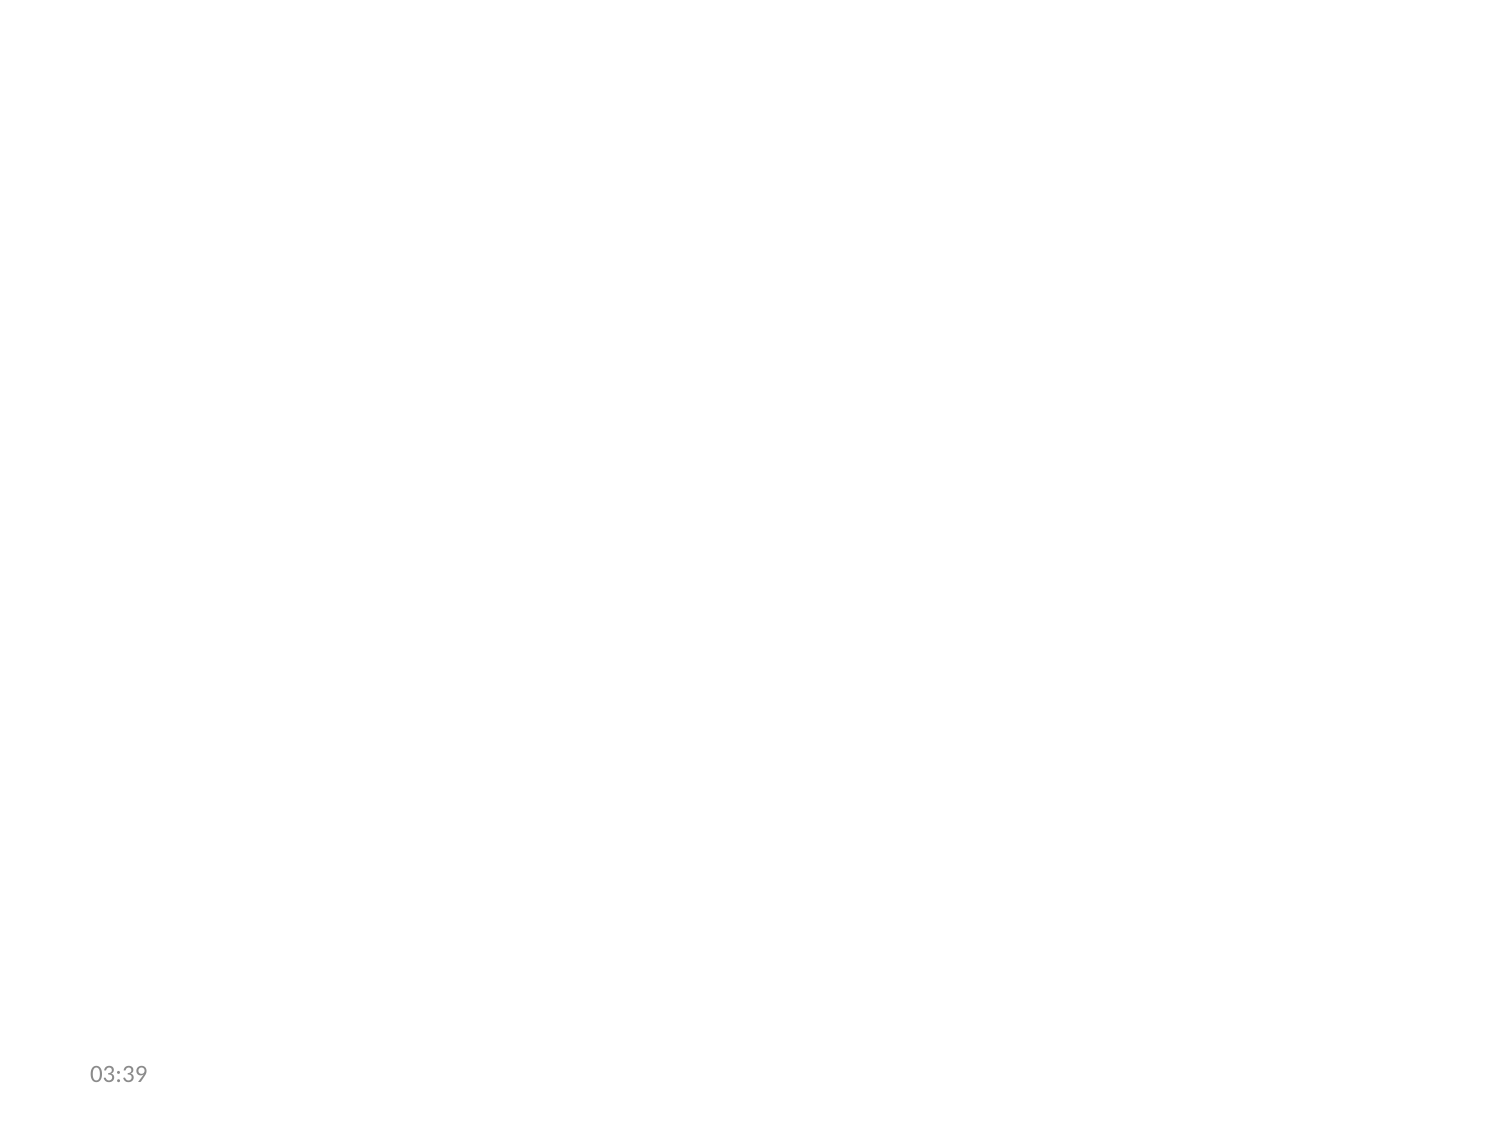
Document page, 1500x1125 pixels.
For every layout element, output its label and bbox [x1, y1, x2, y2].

slide_number [75, 1042, 425, 1103]
